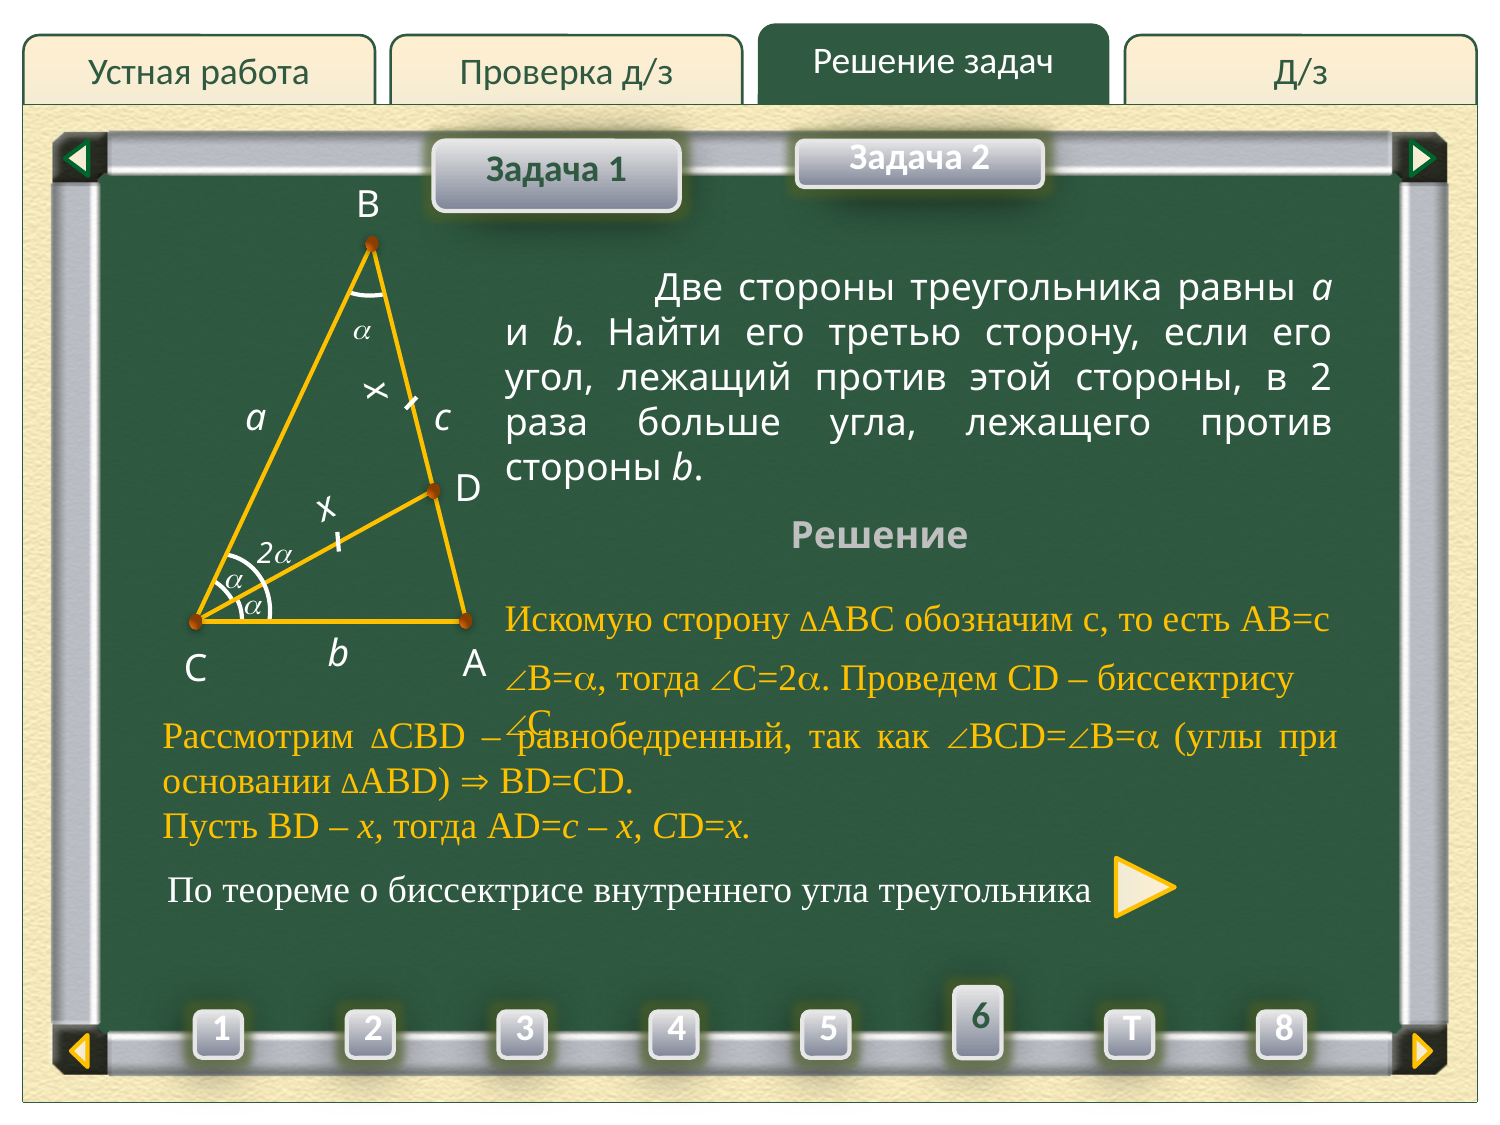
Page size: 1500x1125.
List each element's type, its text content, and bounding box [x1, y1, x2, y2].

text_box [404, 396, 418, 410]
picture [22, 104, 1477, 1103]
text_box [194, 243, 368, 620]
text_box Проверка д/з [388, 32, 745, 102]
text_box Решение задач [755, 21, 1112, 102]
text_box Д/з [1122, 32, 1479, 103]
text_box Устная работа [21, 32, 378, 103]
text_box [371, 243, 467, 623]
